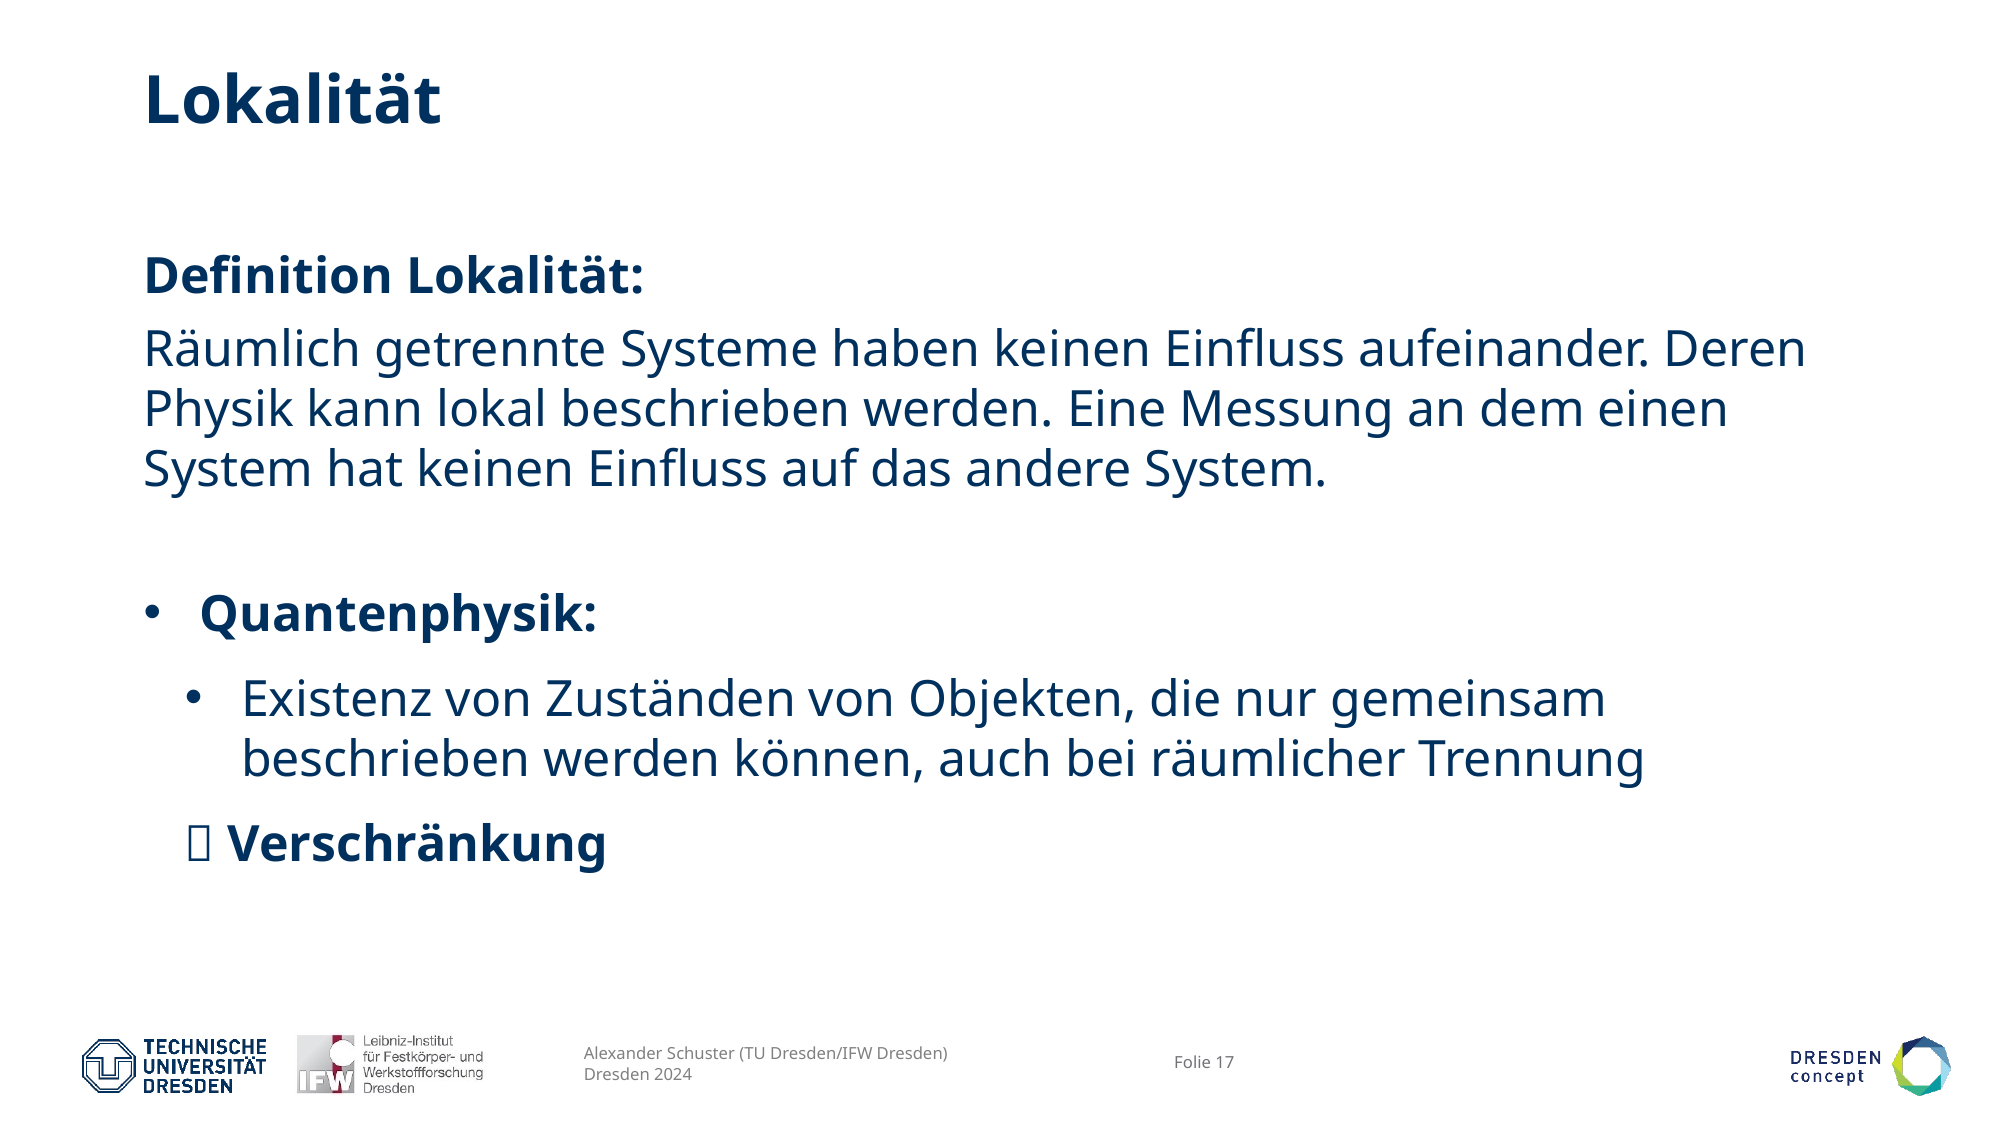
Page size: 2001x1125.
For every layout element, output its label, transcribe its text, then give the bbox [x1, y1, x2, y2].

picture [294, 1032, 486, 1096]
picture [1791, 1036, 1951, 1096]
title Lokalität [143, 56, 1880, 169]
picture [82, 1039, 266, 1093]
list Definition Lokalität: Räumlich getrennte Systeme haben keinen Einfluss aufeinander. Deren Physik kann lokal beschrieben werden. Eine Messung an dem einen System hat keinen Einfluss auf das andere System. Quantenphysik: Existenz von Zuständen von Objekten, die nur gemeinsam beschrieben werden können, auch bei räumlicher Trennung  Verschränkung [143, 243, 1880, 957]
